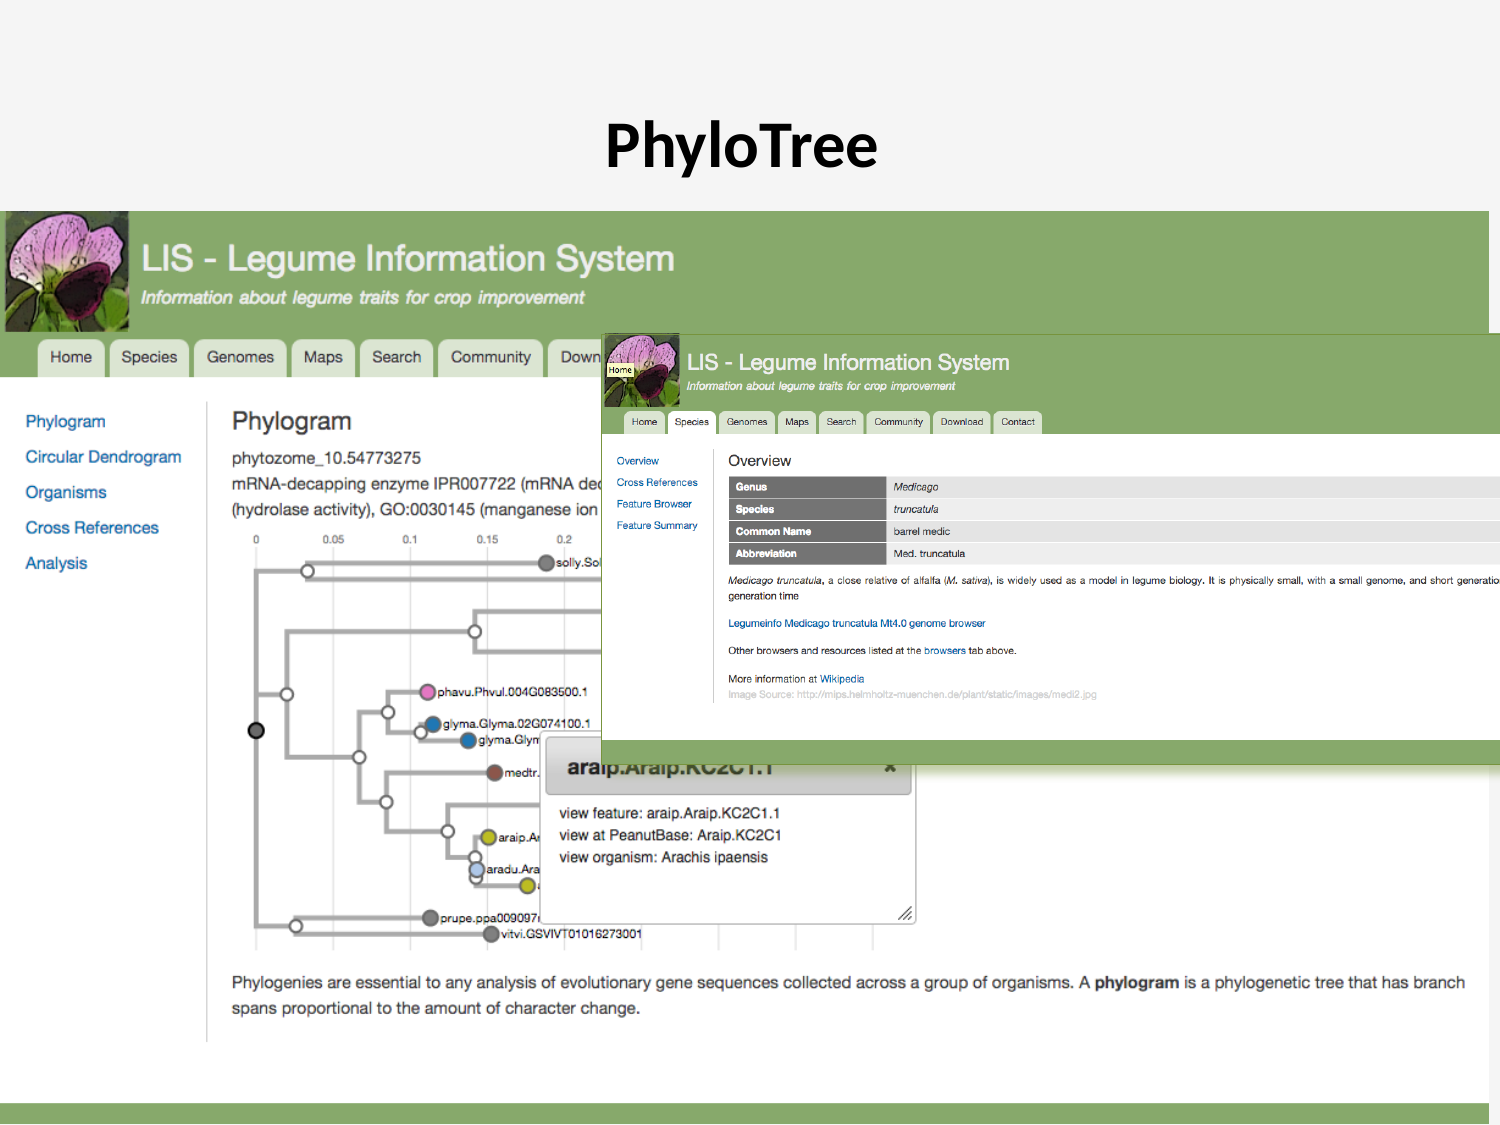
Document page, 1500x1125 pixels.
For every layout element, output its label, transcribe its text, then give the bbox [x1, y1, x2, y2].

picture [0, 211, 1500, 1124]
title PhyloTree [75, 74, 1425, 210]
